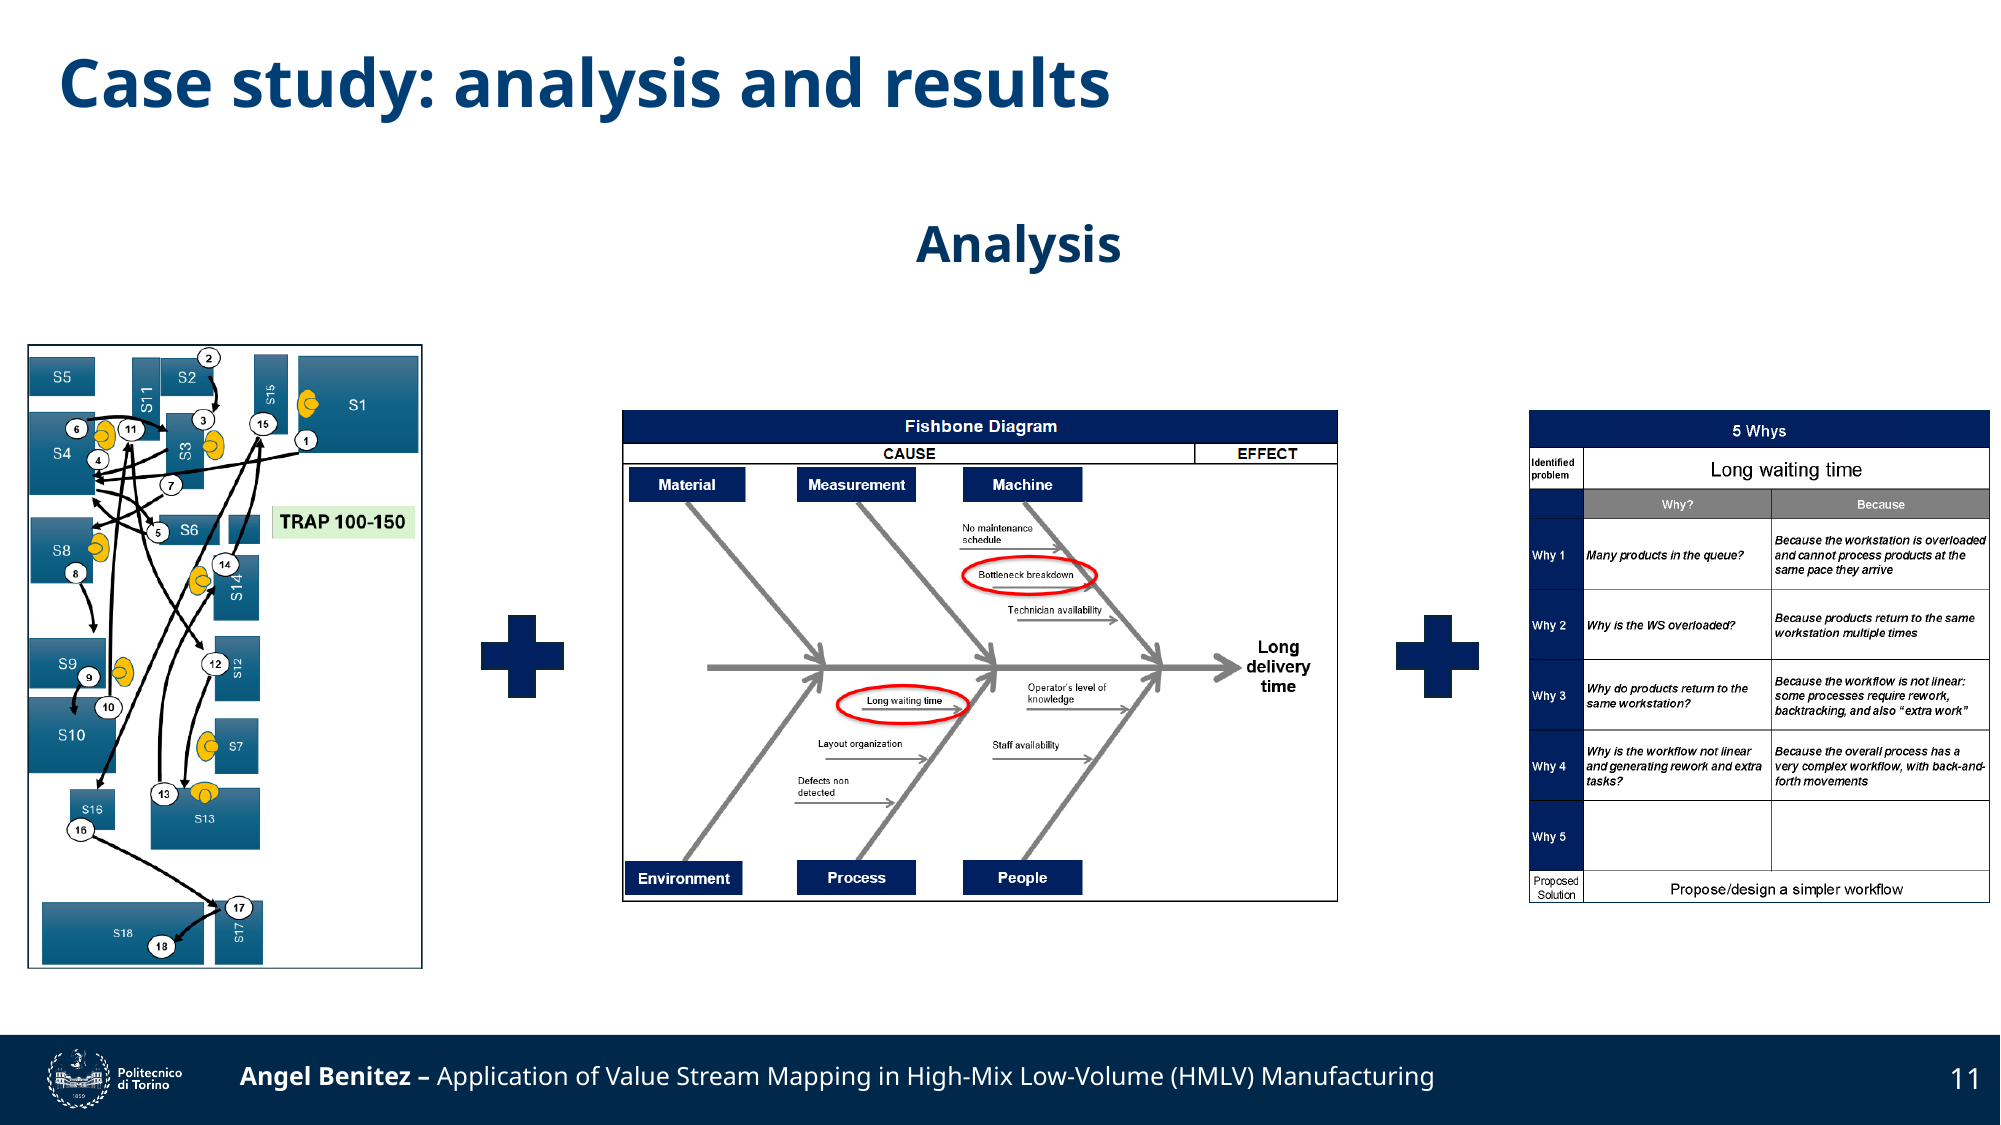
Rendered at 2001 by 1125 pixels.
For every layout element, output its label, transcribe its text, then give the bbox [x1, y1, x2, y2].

picture [47, 1049, 182, 1109]
text_box [481, 615, 564, 698]
text_box Analysis [692, 192, 1346, 292]
picture [621, 410, 1339, 903]
text_box [1396, 615, 1479, 698]
picture [27, 346, 420, 969]
text_box 11 [1925, 1053, 1998, 1114]
title Case study: analysis and results [43, 29, 1957, 207]
picture [1529, 410, 1990, 903]
text_box Angel Benitez – Application of Value Stream Mapping in High-Mix Low-Volume (HMLV) Manufacturing [224, 1053, 1925, 1114]
